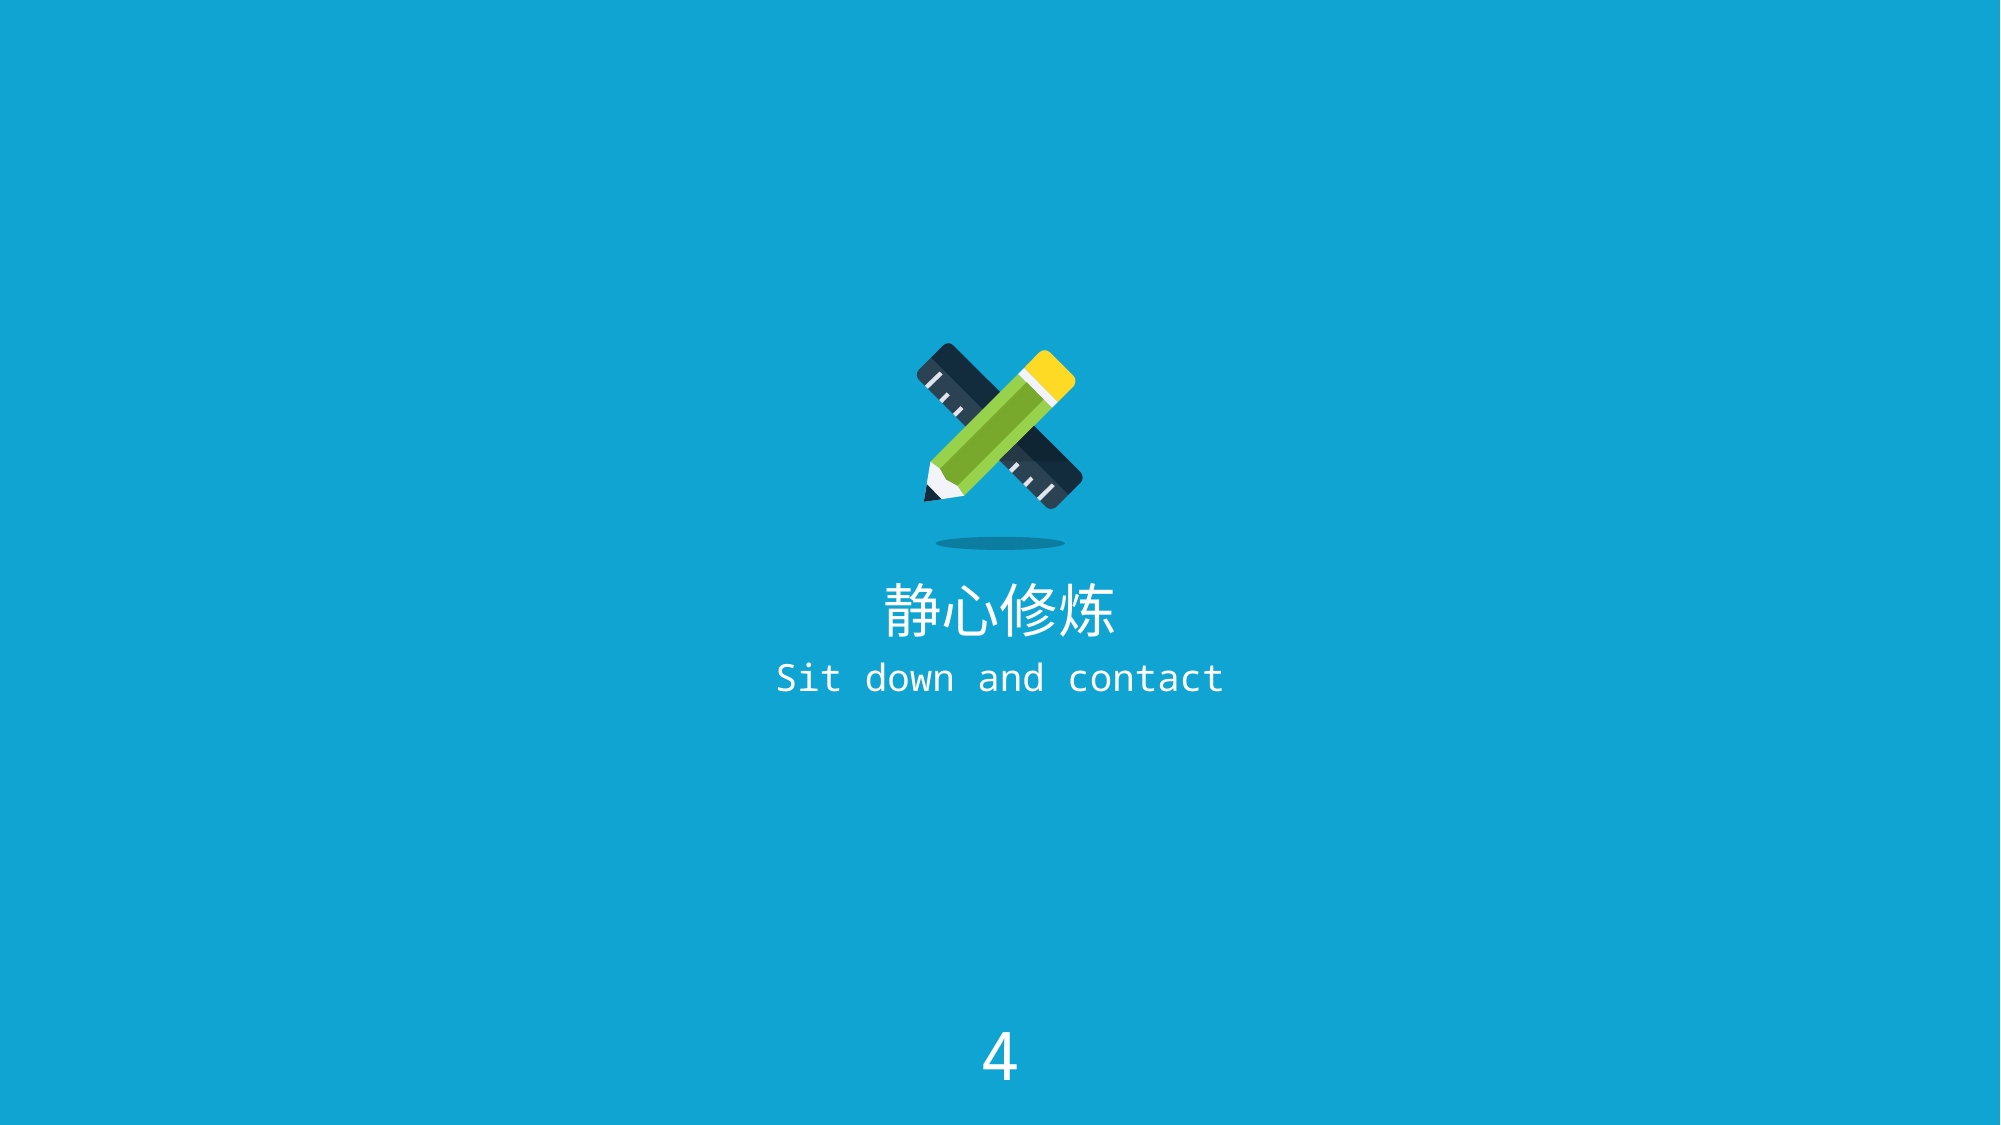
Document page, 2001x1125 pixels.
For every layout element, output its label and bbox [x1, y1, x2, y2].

text_box [925, 1006, 1032, 1117]
text_box [815, 343, 1185, 707]
